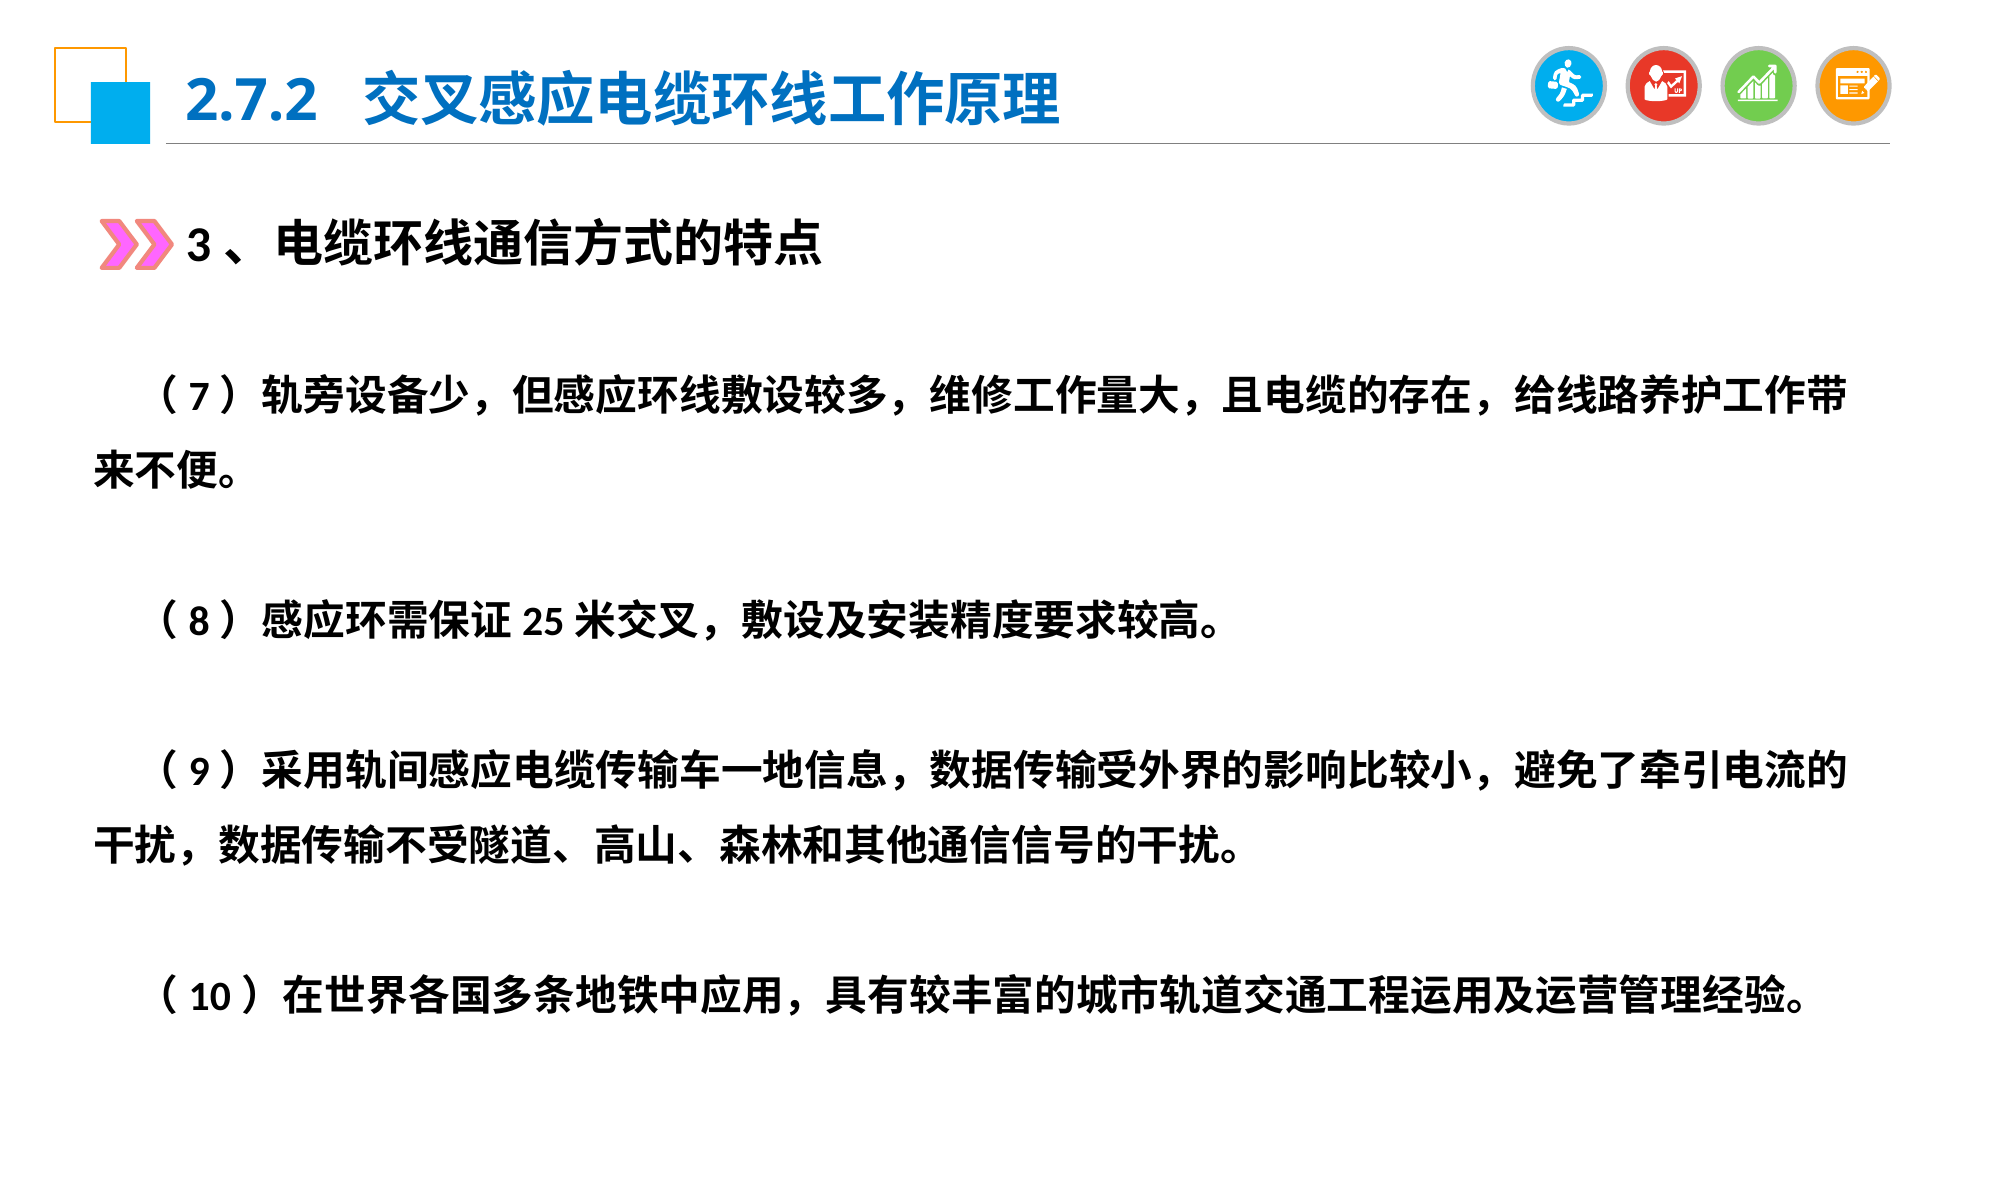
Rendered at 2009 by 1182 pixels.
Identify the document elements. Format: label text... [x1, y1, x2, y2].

text_box 2.7.2 交叉感应电缆环线工作原理 [164, 51, 1082, 142]
text_box （7）轨旁设备少，但感应环线敷设较多，维修工作量大，且电缆的存在，给线路养护工作带来不便。 （8）感应环需保证25米交叉，敷设及安装精度要求较高。 （9）采用轨间感应电缆传输车一地信息，数据传输受外界的影响比较小，避免了牵引电流的干扰，数据传输不受隧道、高山、森林和其他通信信号的干扰。 （10）在世界各国多条地铁中应用，具有较丰富的城市轨道交通工程运用及运营管理经验。 [78, 336, 1895, 1027]
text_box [101, 203, 837, 280]
